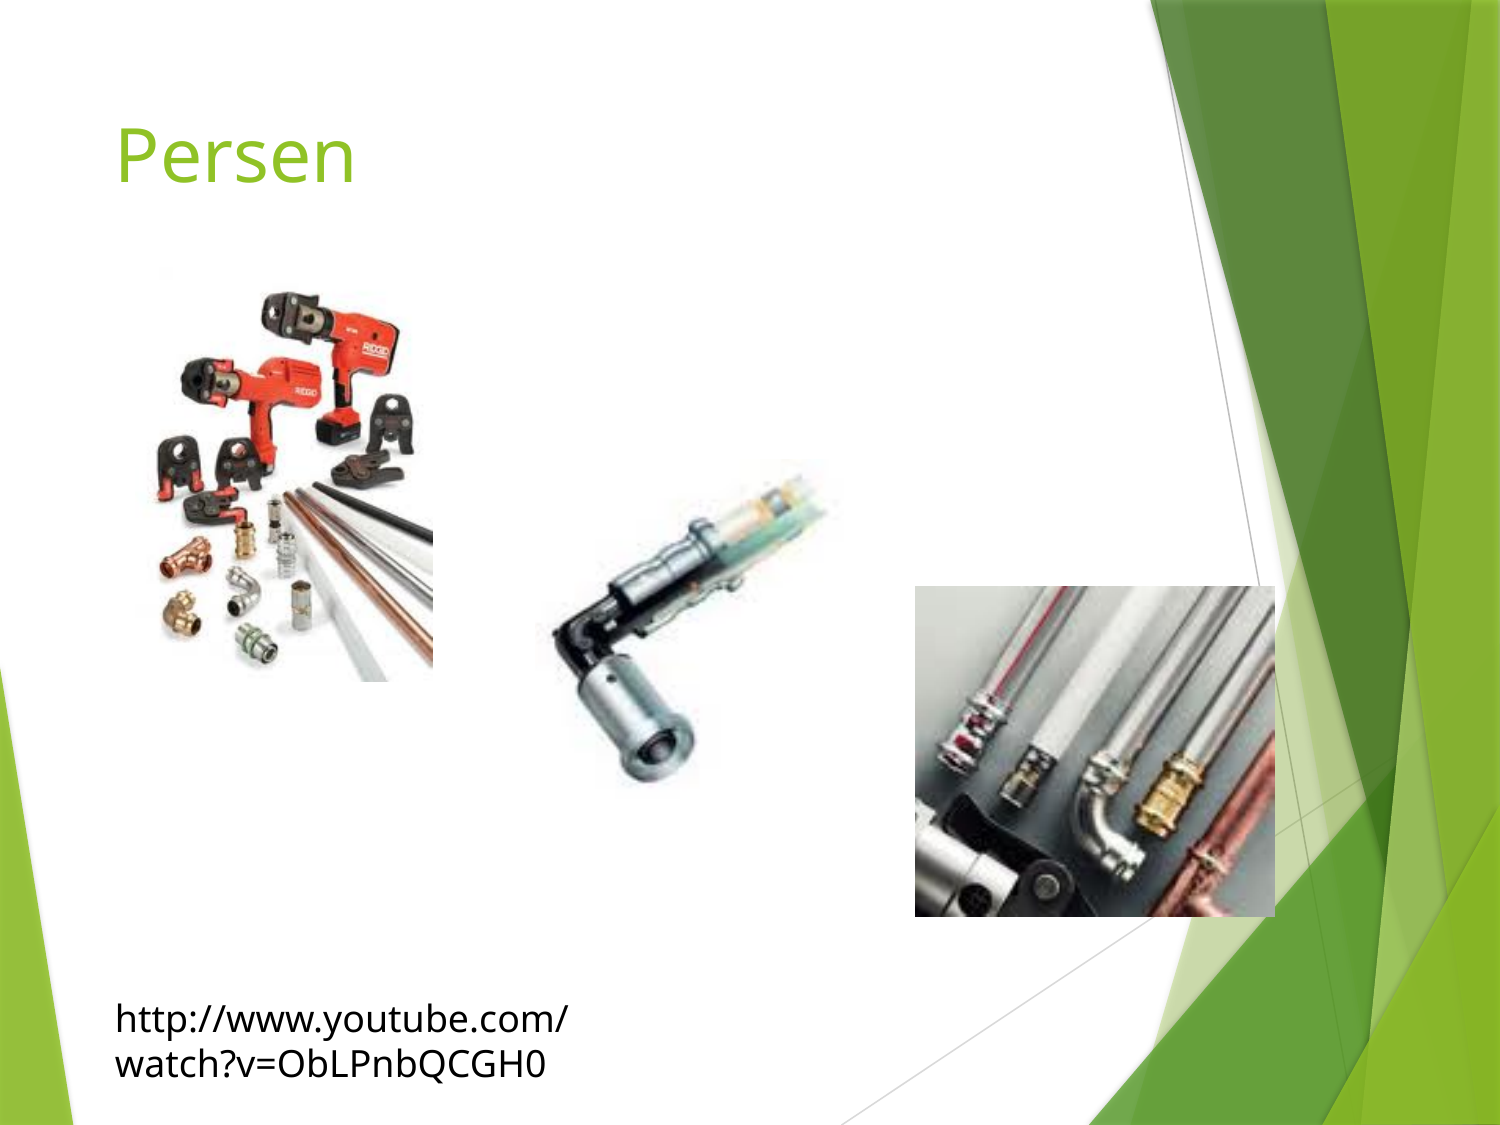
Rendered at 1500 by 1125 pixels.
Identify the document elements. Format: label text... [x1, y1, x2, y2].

title Persen [99, 99, 1142, 317]
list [135, 266, 434, 682]
text_box http://www.youtube.com/watch?v=ObLPnbQCGH0 [100, 987, 644, 1093]
picture [534, 458, 845, 800]
picture [914, 585, 1275, 918]
